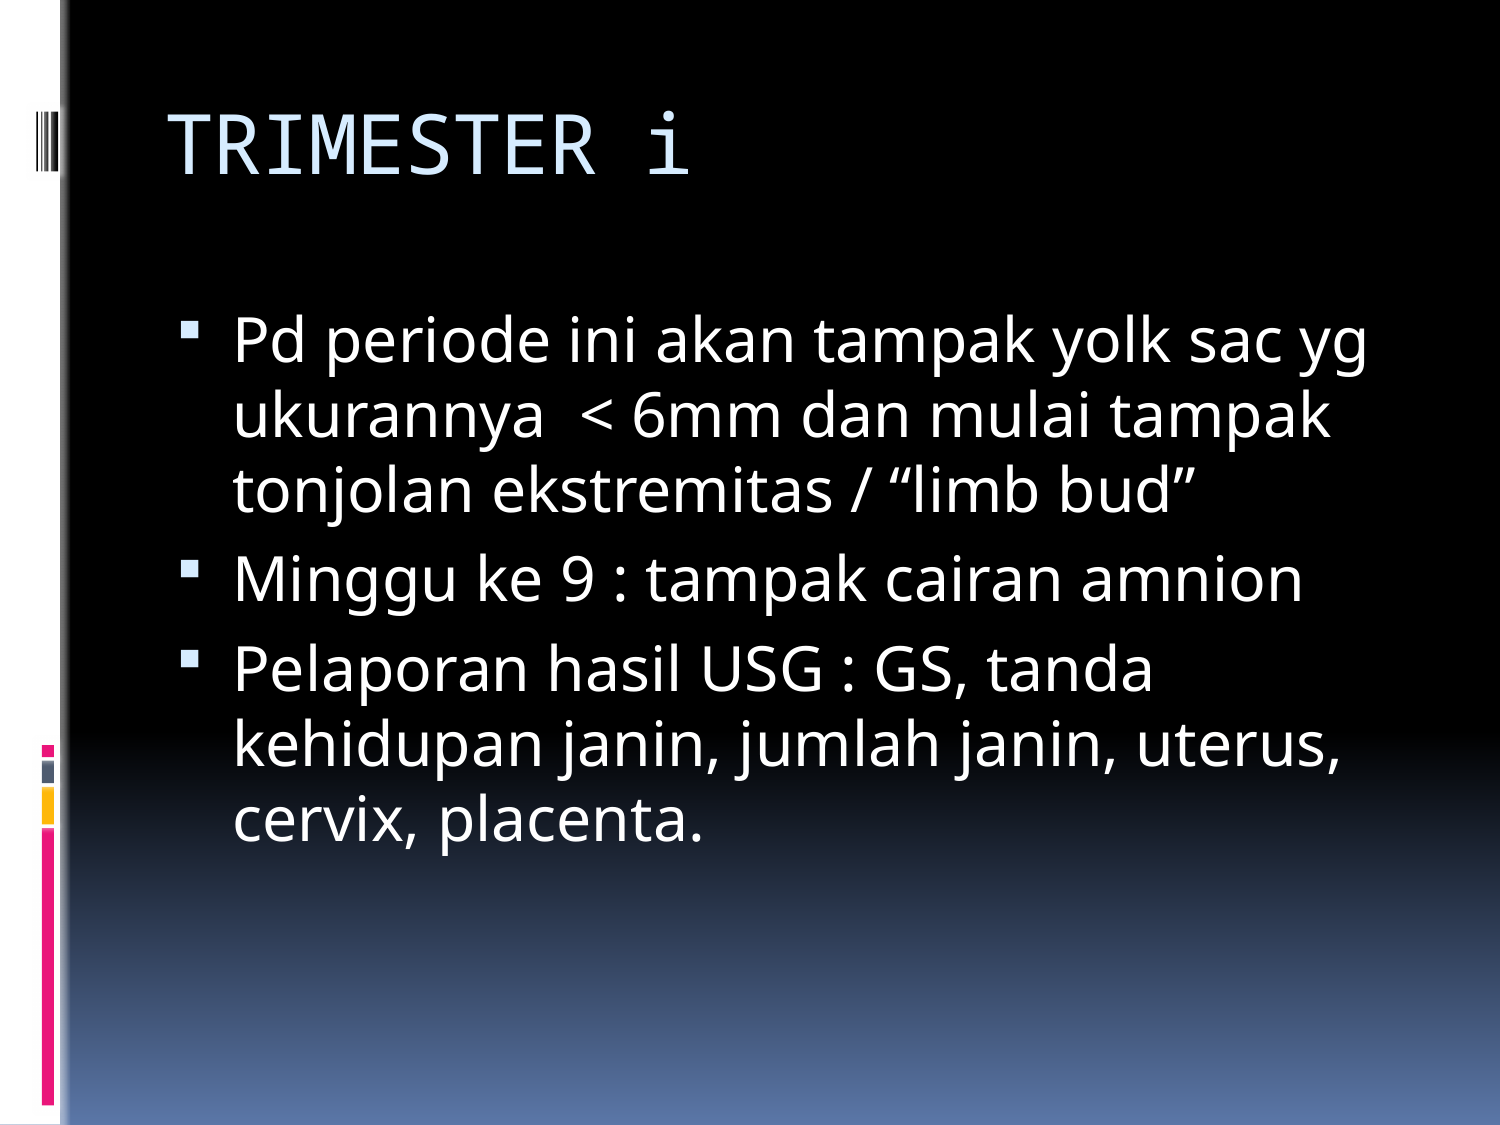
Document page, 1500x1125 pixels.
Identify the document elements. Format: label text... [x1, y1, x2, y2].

title TRIMESTER i [150, 83, 1425, 234]
list Pd periode ini akan tampak yolk sac yg ukurannya < 6mm dan mulai tampak tonjolan ekstremitas / “limb bud” Minggu ke 9 : tampak cairan amnion Pelaporan hasil USG : GS, tanda kehidupan janin, jumlah janin, uterus, cervix, placenta. [150, 292, 1425, 1043]
